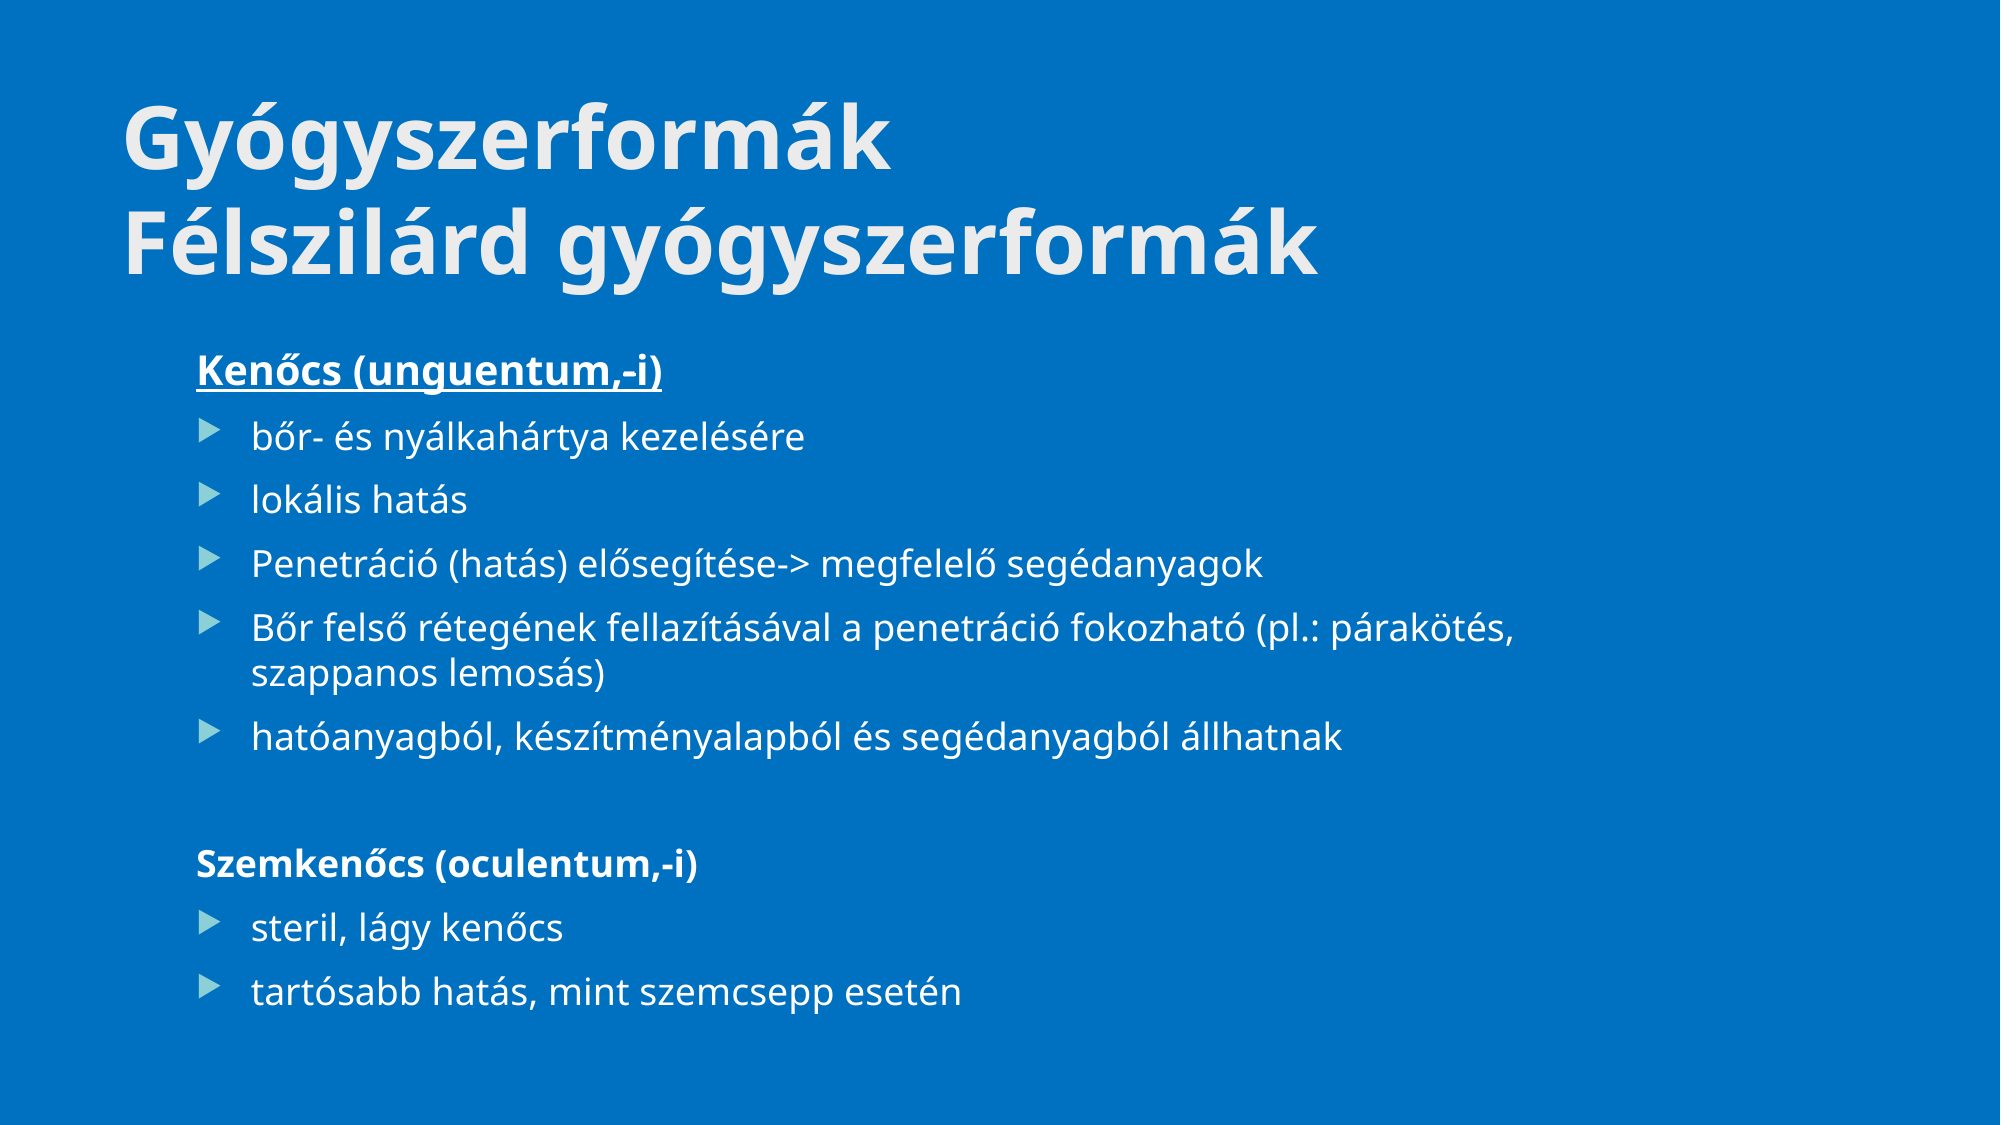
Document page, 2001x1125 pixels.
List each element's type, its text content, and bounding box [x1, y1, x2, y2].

list Kenőcs (unguentum,-i) bőr- és nyálkahártya kezelésére lokális hatás Penetráció (hatás) elősegítése-> megfelelő segédanyagok Bőr felső rétegének fellazításával a penetráció fokozható (pl.: párakötés, szappanos lemosás) hatóanyagból, készítményalapból és segédanyagból állhatnak Szemkenőcs (oculentum,-i) steril, lágy kenőcs tartósabb hatás, mint szemcsepp esetén [181, 336, 1649, 1025]
title Gyógyszerformák Félszilárd gyógyszerformák [106, 74, 1649, 304]
